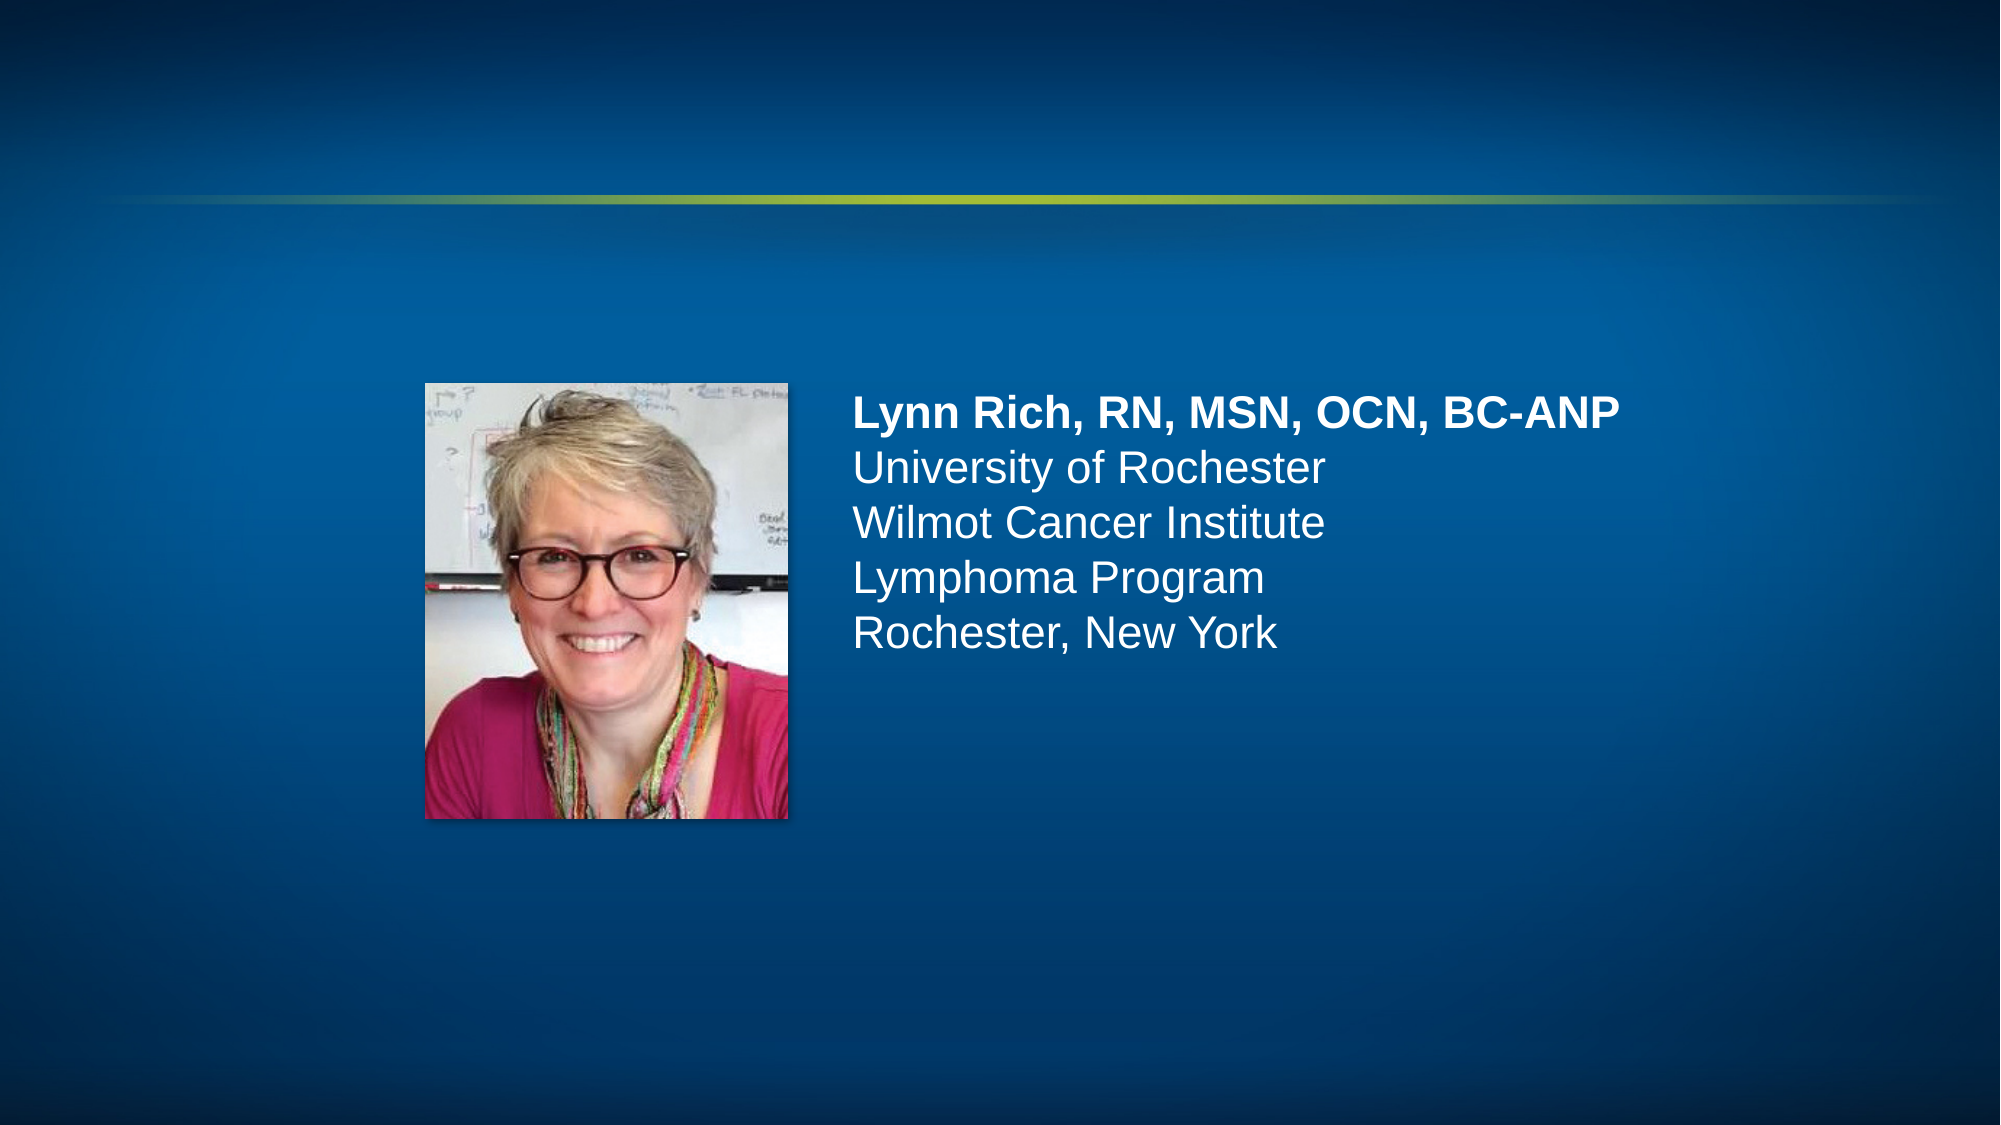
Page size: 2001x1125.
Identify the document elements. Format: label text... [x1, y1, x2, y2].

text_box Lynn Rich, RN, MSN, OCN, BC-ANP University of Rochester Wilmot Cancer Institute Lymphoma Program Rochester, New York [837, 375, 1725, 665]
picture [0, 0, 2000, 1125]
